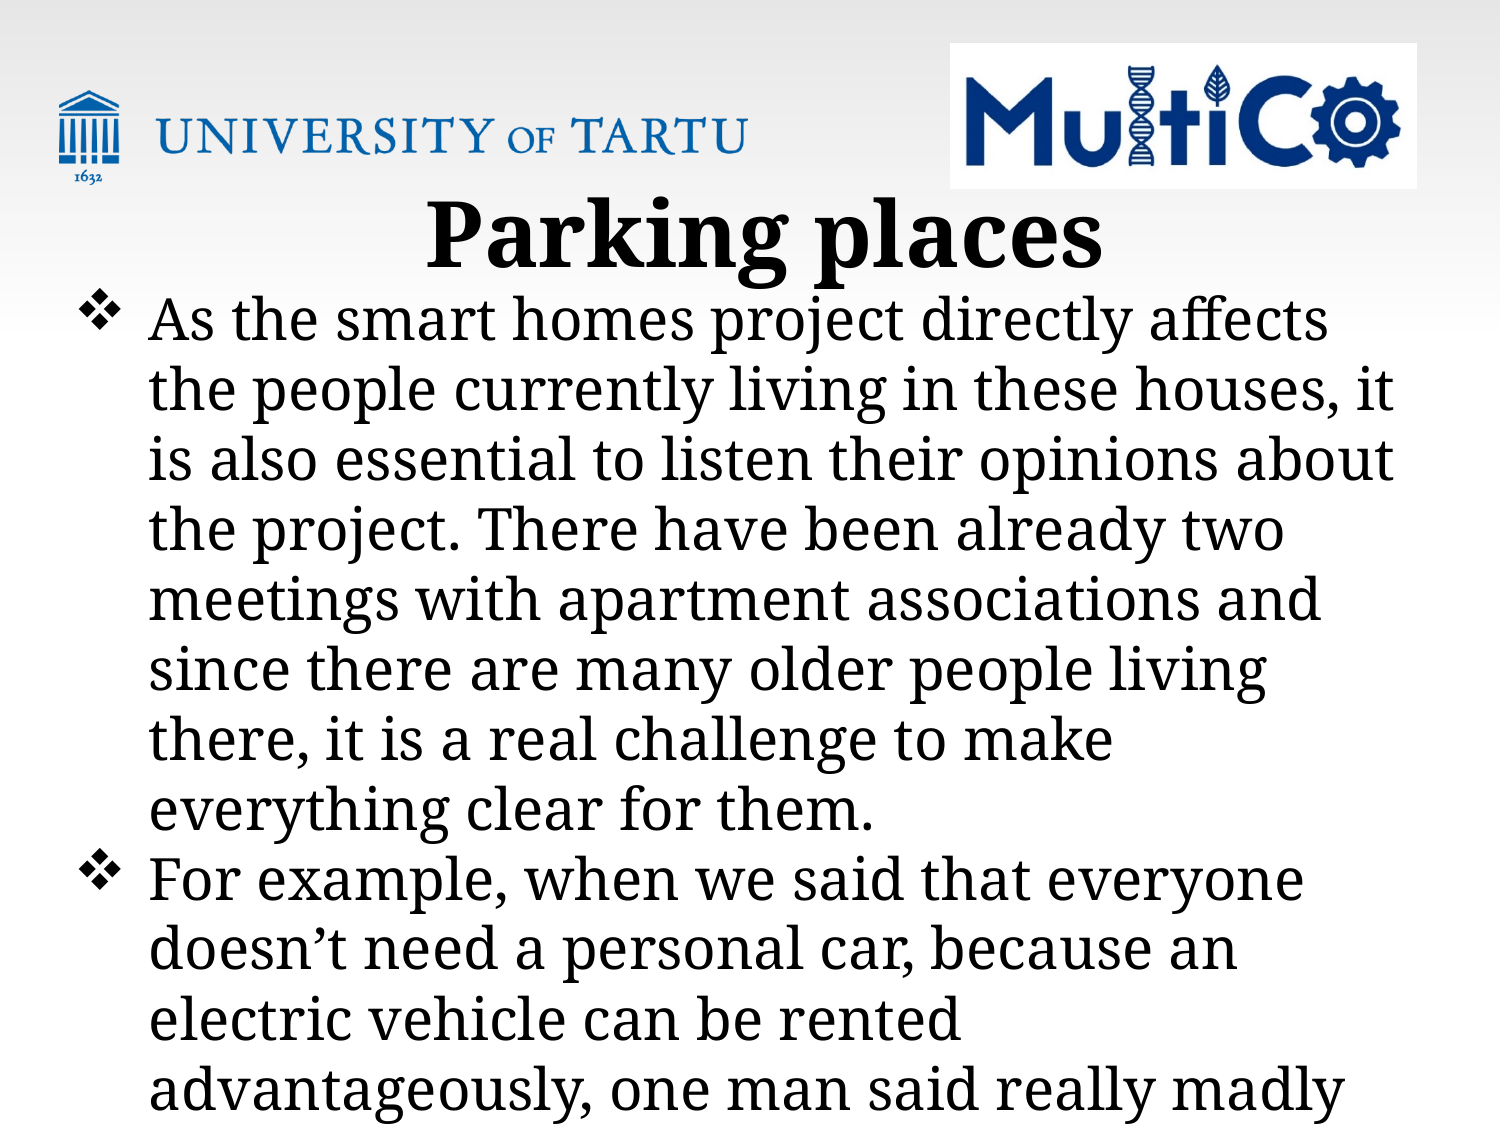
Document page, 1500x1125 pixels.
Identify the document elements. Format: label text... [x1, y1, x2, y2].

text_box As the smart homes project directly affects the people currently living in these houses, it is also essential to listen their opinions about the project. There have been already two meetings with apartment associations and since there are many older people living there, it is a real challenge to make everything clear for them. For example, when we said that everyone doesn’t need a personal car, because an electric vehicle can be rented advantageously, one man said really madly that: “Young man, talk about yourself”. [59, 274, 1417, 1125]
title Parking places [90, 137, 1441, 325]
picture [950, 42, 1417, 189]
picture [58, 90, 748, 186]
